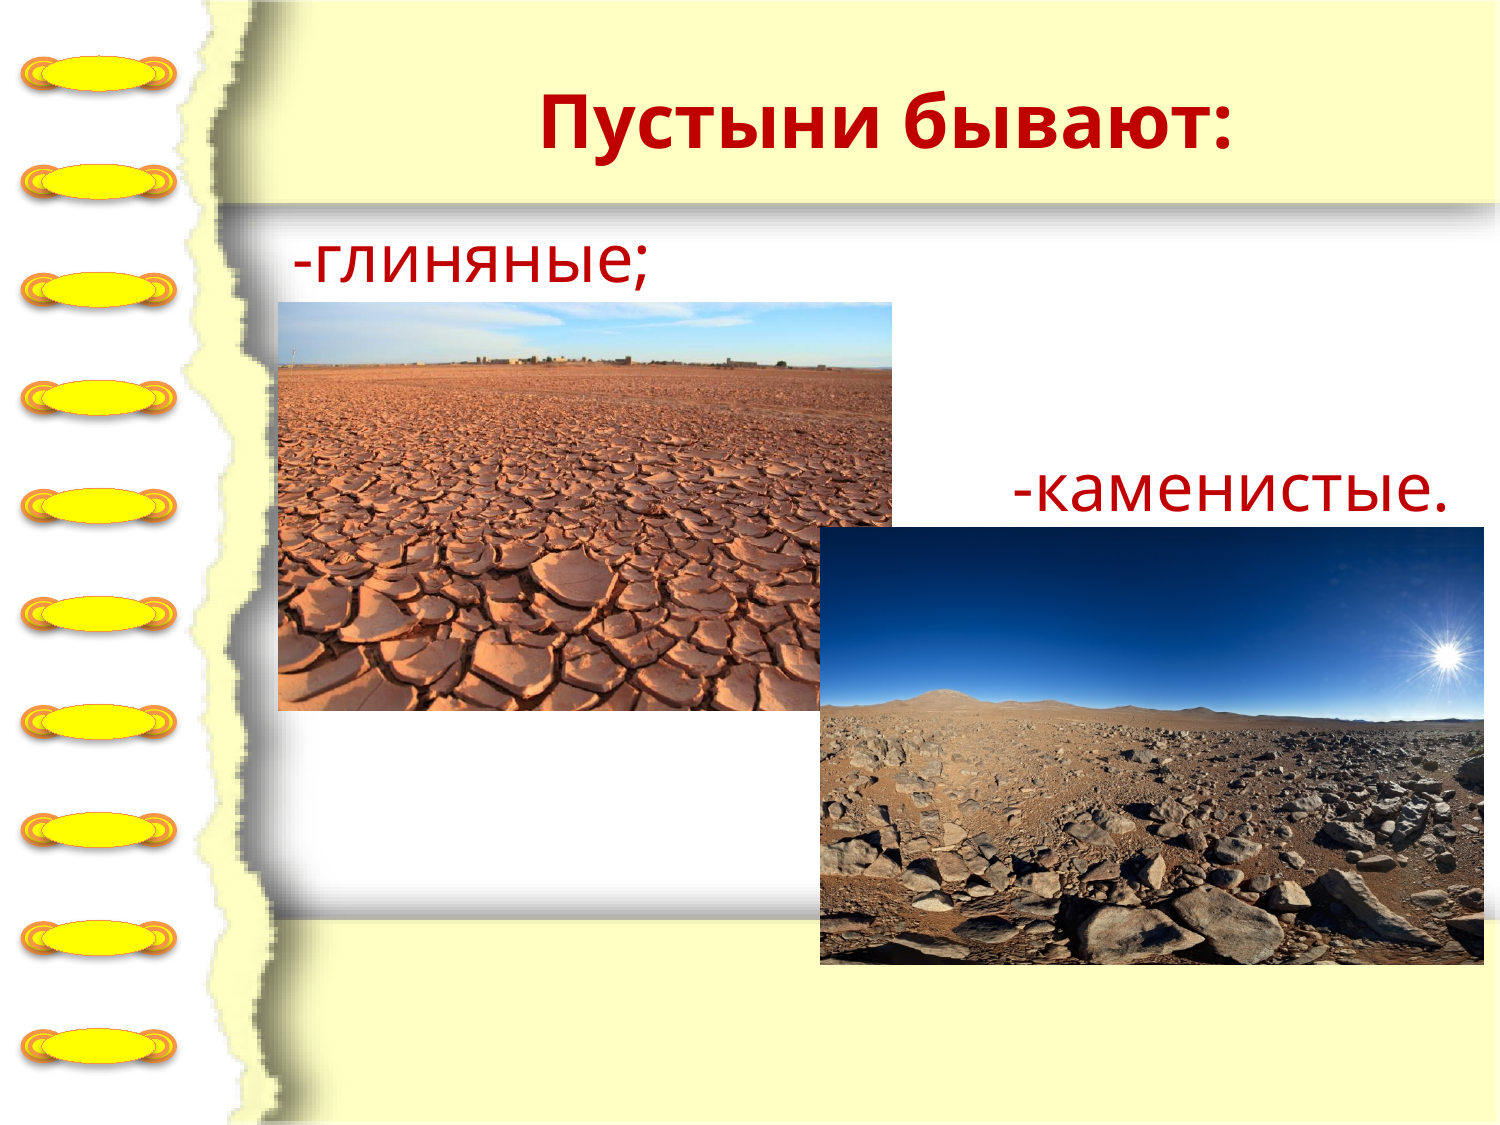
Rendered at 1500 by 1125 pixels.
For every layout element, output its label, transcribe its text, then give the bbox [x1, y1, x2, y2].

text_box Пустыни бывают: [289, 66, 1483, 172]
text_box -каменистые. [998, 437, 1500, 533]
text_box -глиняные; [277, 208, 892, 301]
picture [278, 302, 1484, 965]
